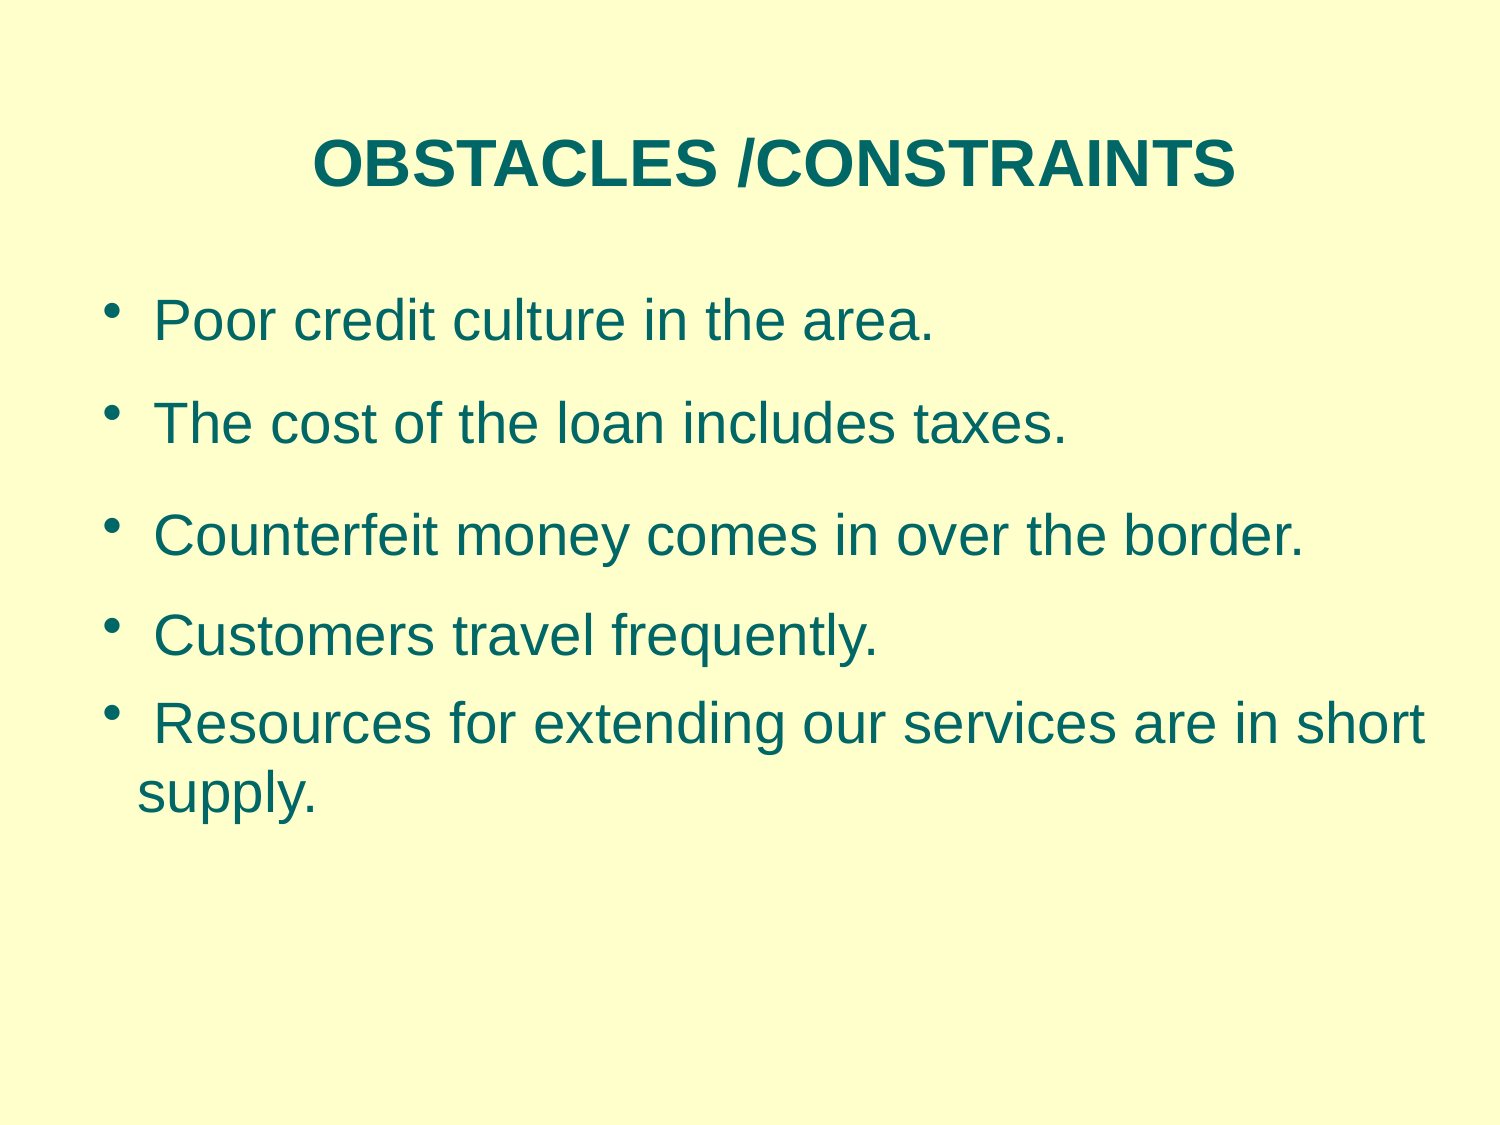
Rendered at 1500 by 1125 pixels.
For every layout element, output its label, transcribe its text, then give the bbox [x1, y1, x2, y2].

text_box Resources for extending our services are in short supply. [87, 677, 1463, 832]
text_box Customers travel frequently. [87, 589, 1463, 675]
text_box OBSTACLES /CONSTRAINTS [112, 112, 1438, 208]
text_box Poor credit culture in the area. [87, 275, 1463, 360]
text_box The cost of the loan includes taxes. [87, 377, 1463, 463]
text_box Counterfeit money comes in over the border. [87, 489, 1463, 575]
